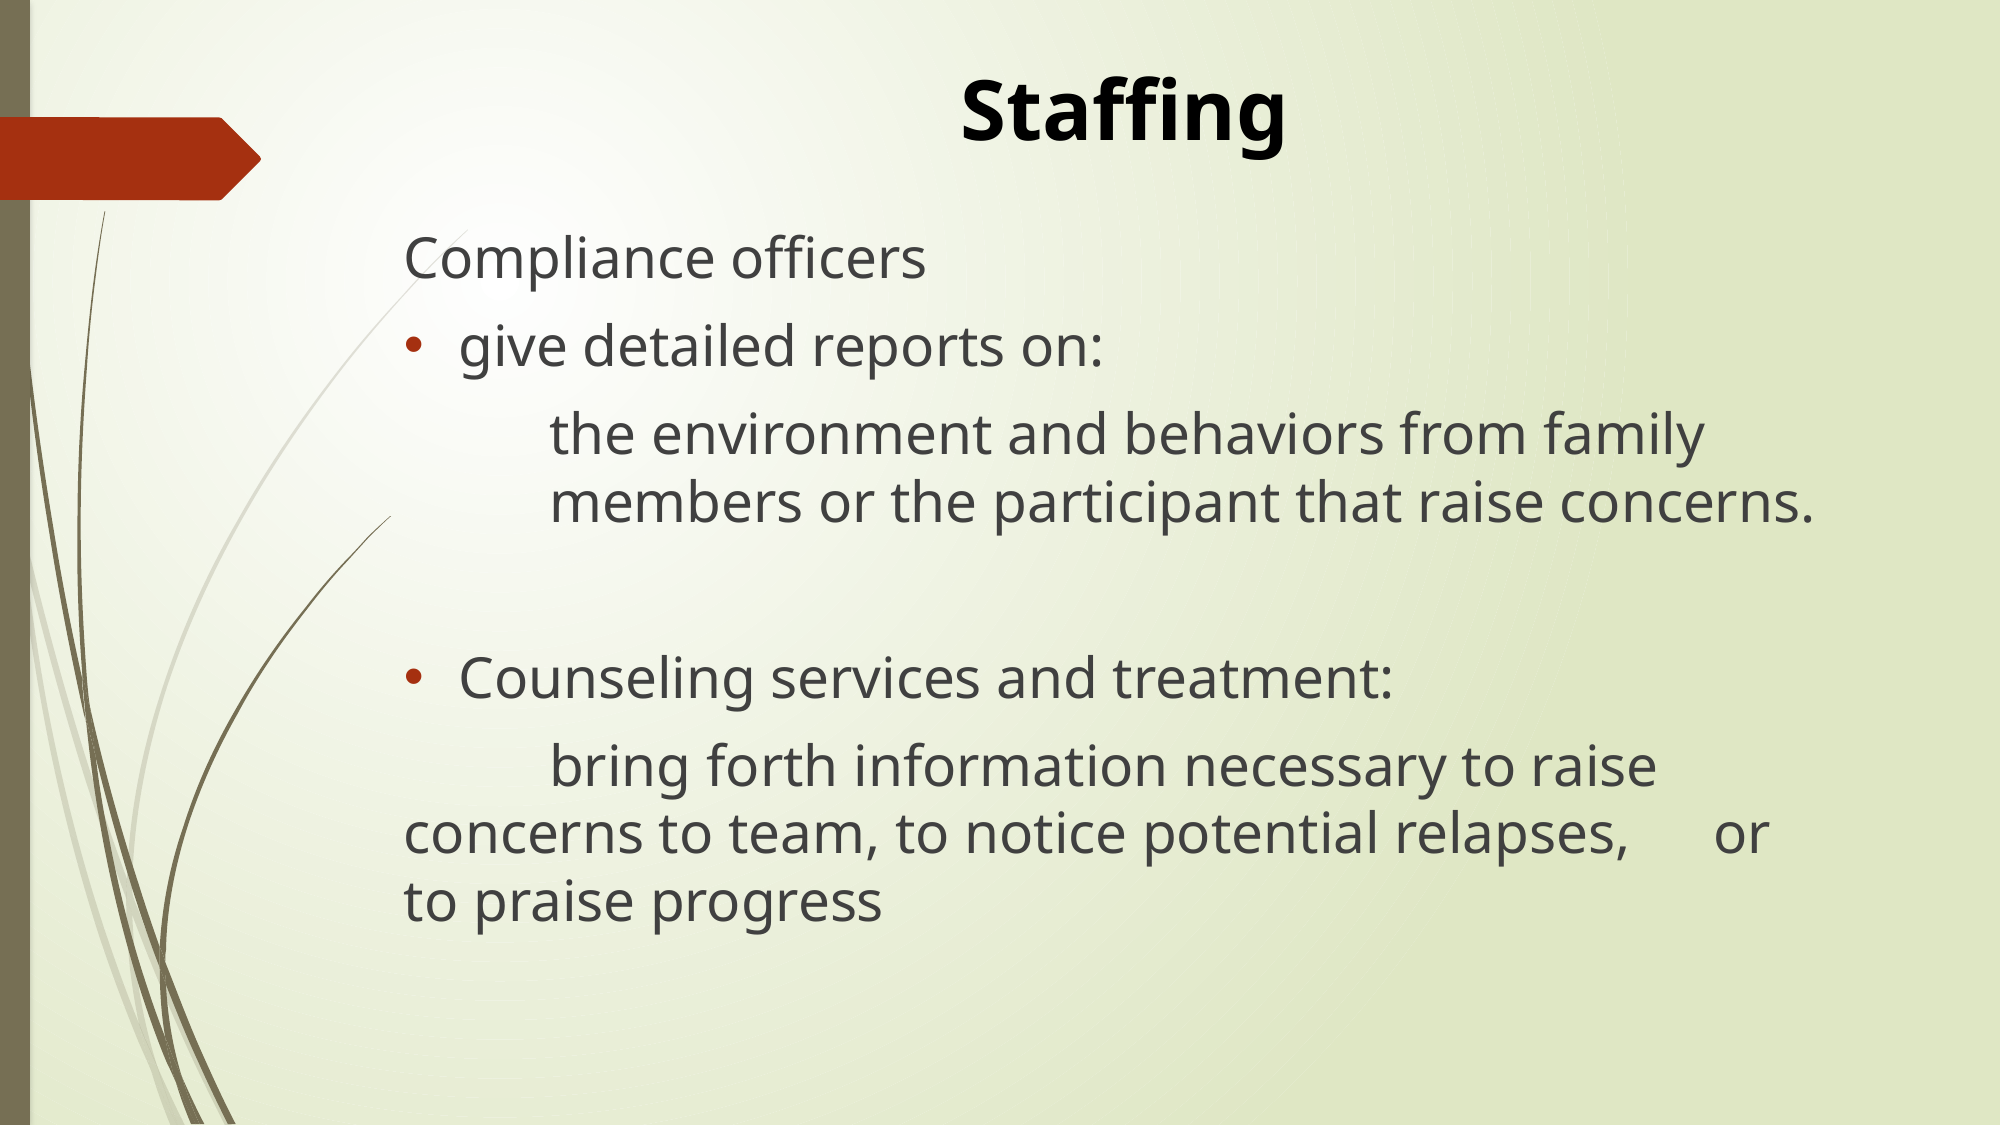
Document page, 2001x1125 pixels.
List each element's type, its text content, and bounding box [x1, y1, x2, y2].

list Compliance officers give detailed reports on: the environment and behaviors from family members or the participant that raise concerns. Counseling services and treatment: bring forth information necessary to raise concerns to team, to notice potential relapses, or to praise progress [388, 214, 1852, 991]
text_box Staffing [398, 49, 1852, 165]
